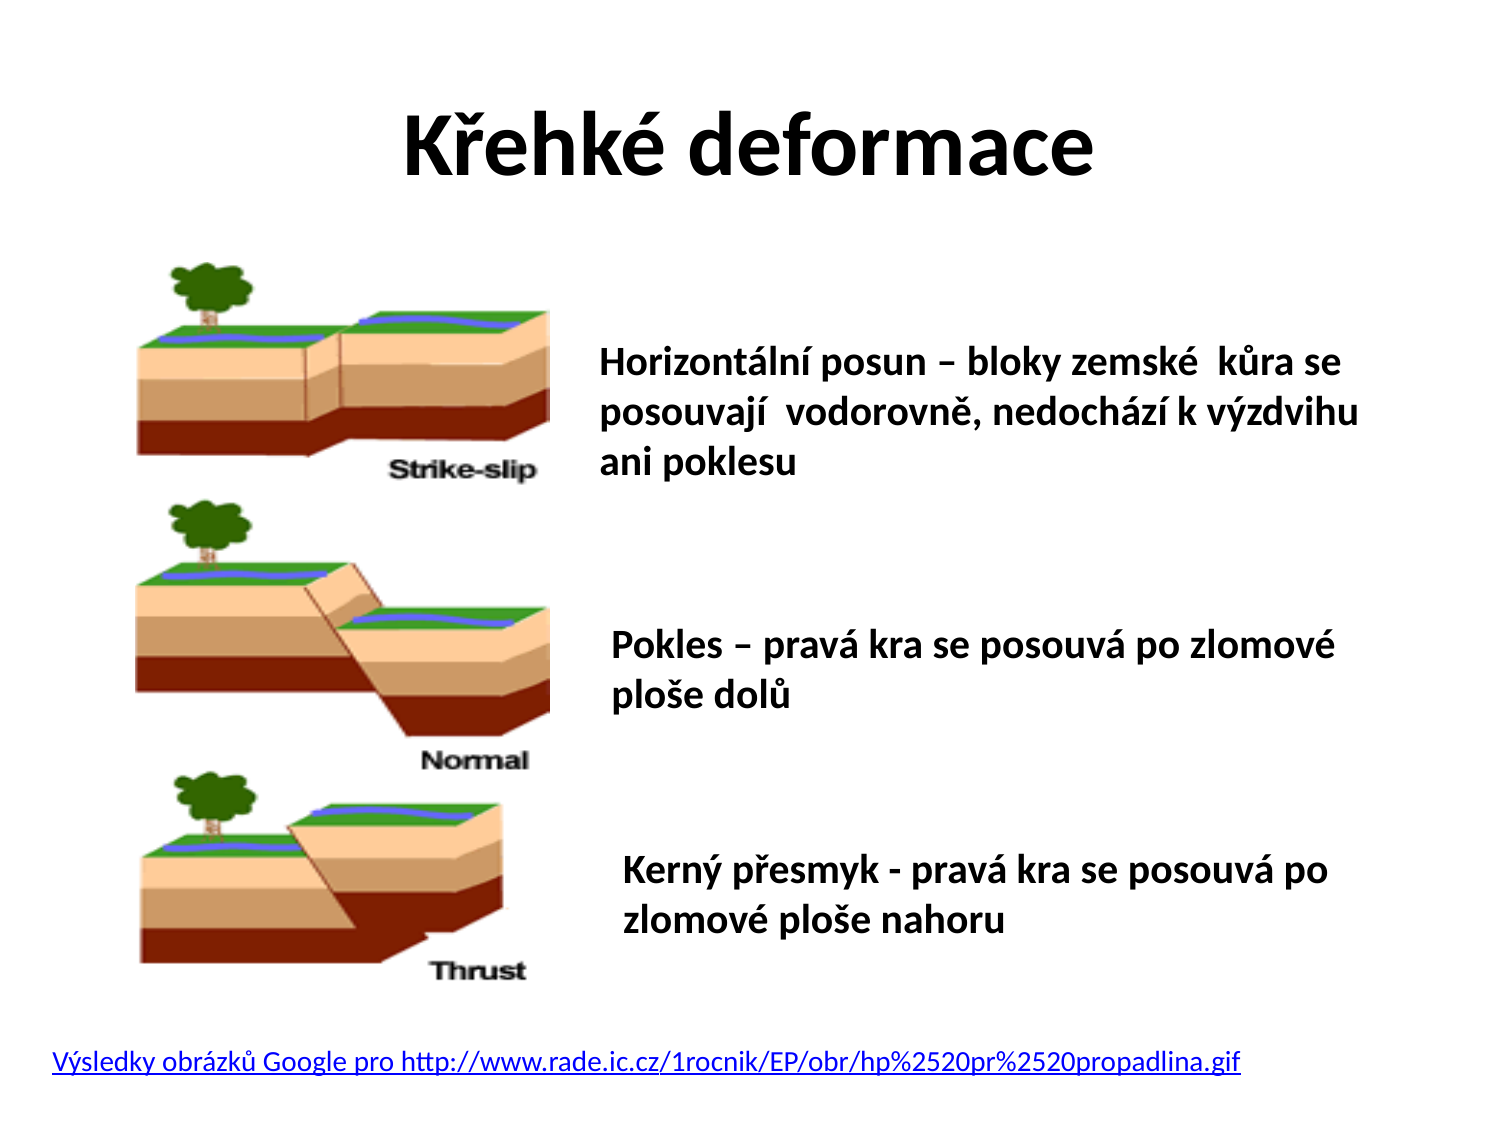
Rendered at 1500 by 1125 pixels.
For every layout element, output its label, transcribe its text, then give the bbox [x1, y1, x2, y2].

text_box Výsledky obrázků Google pro http://www.rade.ic.cz/1rocnik/EP/obr/hp%2520pr%2520propadlina.gif [0, 1034, 1294, 1125]
text_box Horizontální posun – bloky zemské kůra se posouvají vodorovně, nedochází k výzdvihu ani poklesu [584, 326, 1424, 492]
title Křehké deformace [75, 45, 1425, 233]
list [135, 262, 550, 1006]
text_box Kerný přesmyk - pravá kra se posouvá po zlomové ploše nahoru [608, 834, 1388, 949]
text_box Pokles – pravá kra se posouvá po zlomové ploše dolů [596, 609, 1365, 725]
